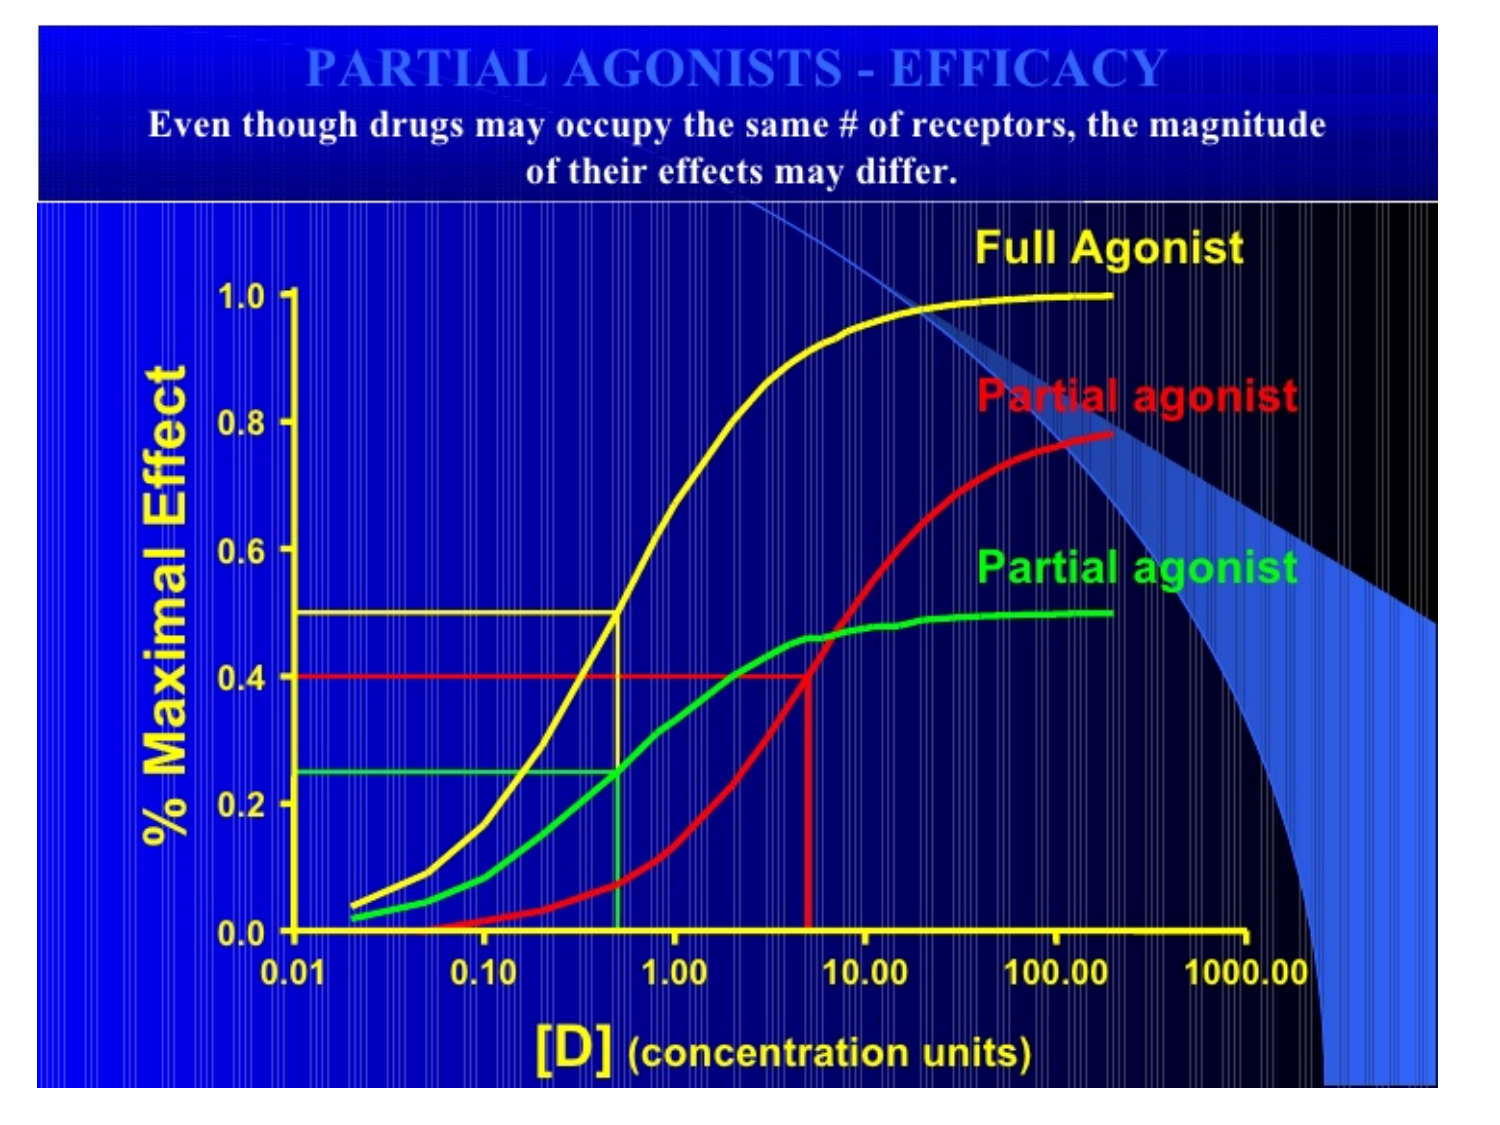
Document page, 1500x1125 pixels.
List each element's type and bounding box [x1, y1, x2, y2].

list [37, 24, 1438, 1088]
